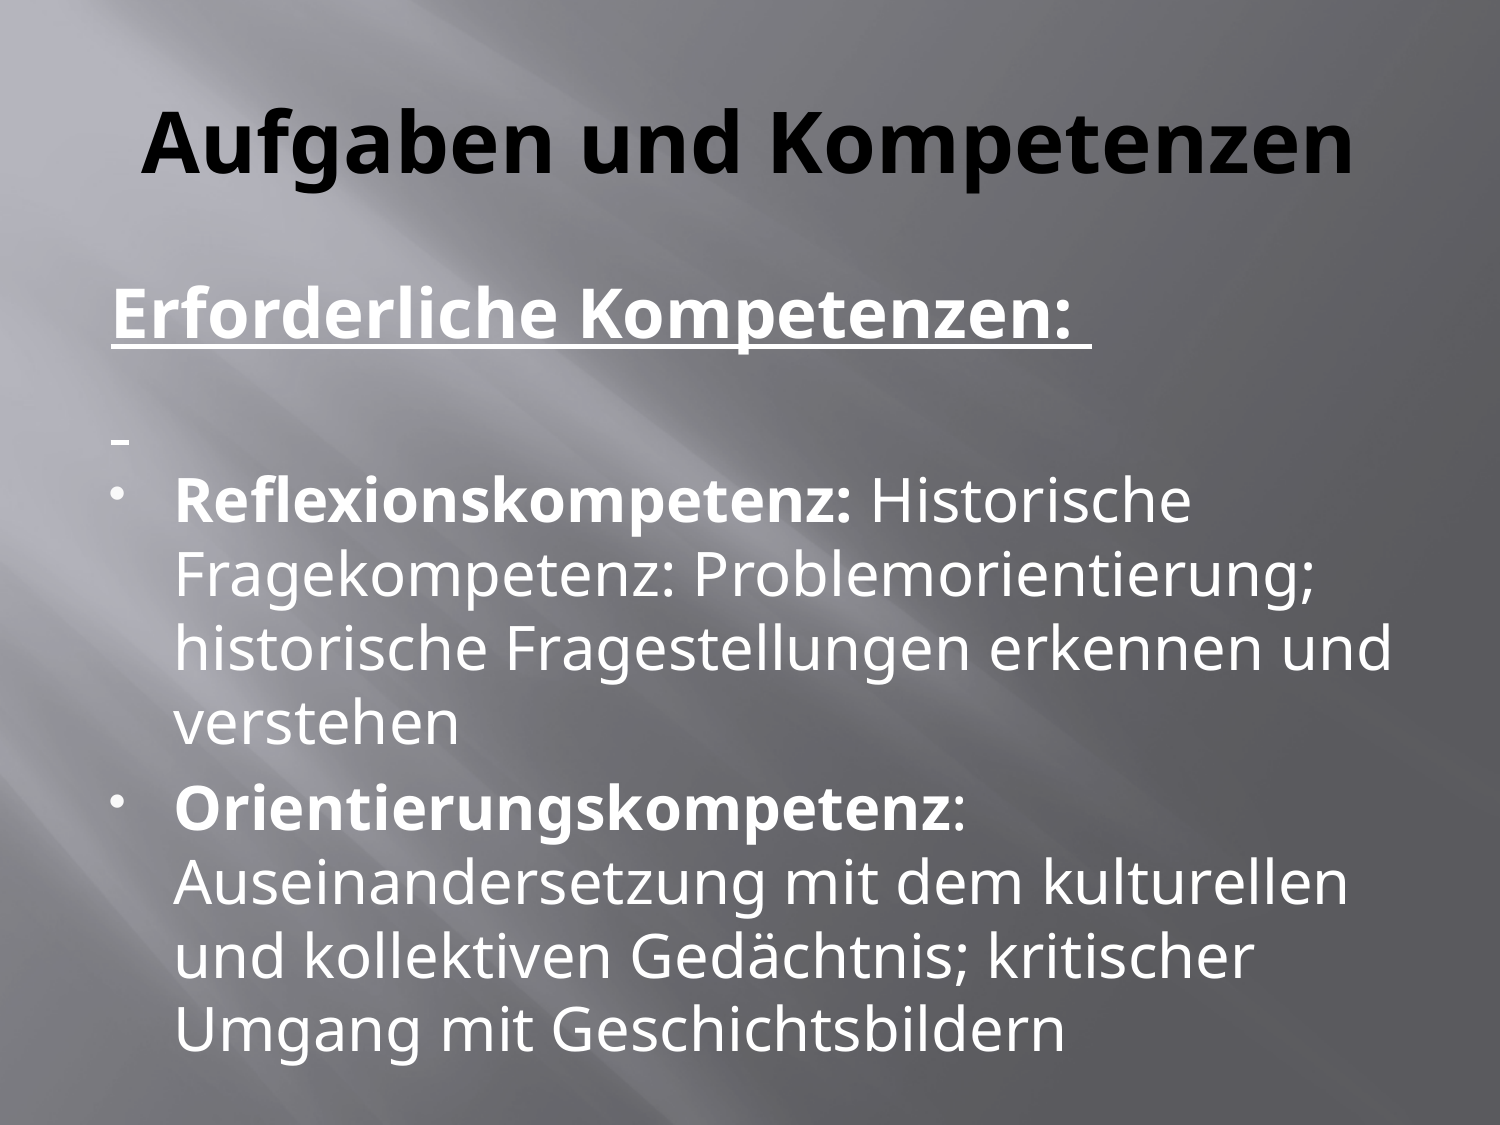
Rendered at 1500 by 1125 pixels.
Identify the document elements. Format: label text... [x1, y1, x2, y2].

list Erforderliche Kompetenzen: Reflexionskompetenz: Historische Fragekompetenz: Problemorientierung; historische Fragestellungen erkennen und verstehen Orientierungskompetenz: Auseinandersetzung mit dem kulturellen und kollektiven Gedächtnis; kritischer Umgang mit Geschichtsbildern [75, 262, 1425, 1083]
title Aufgaben und Kompetenzen [75, 45, 1425, 233]
